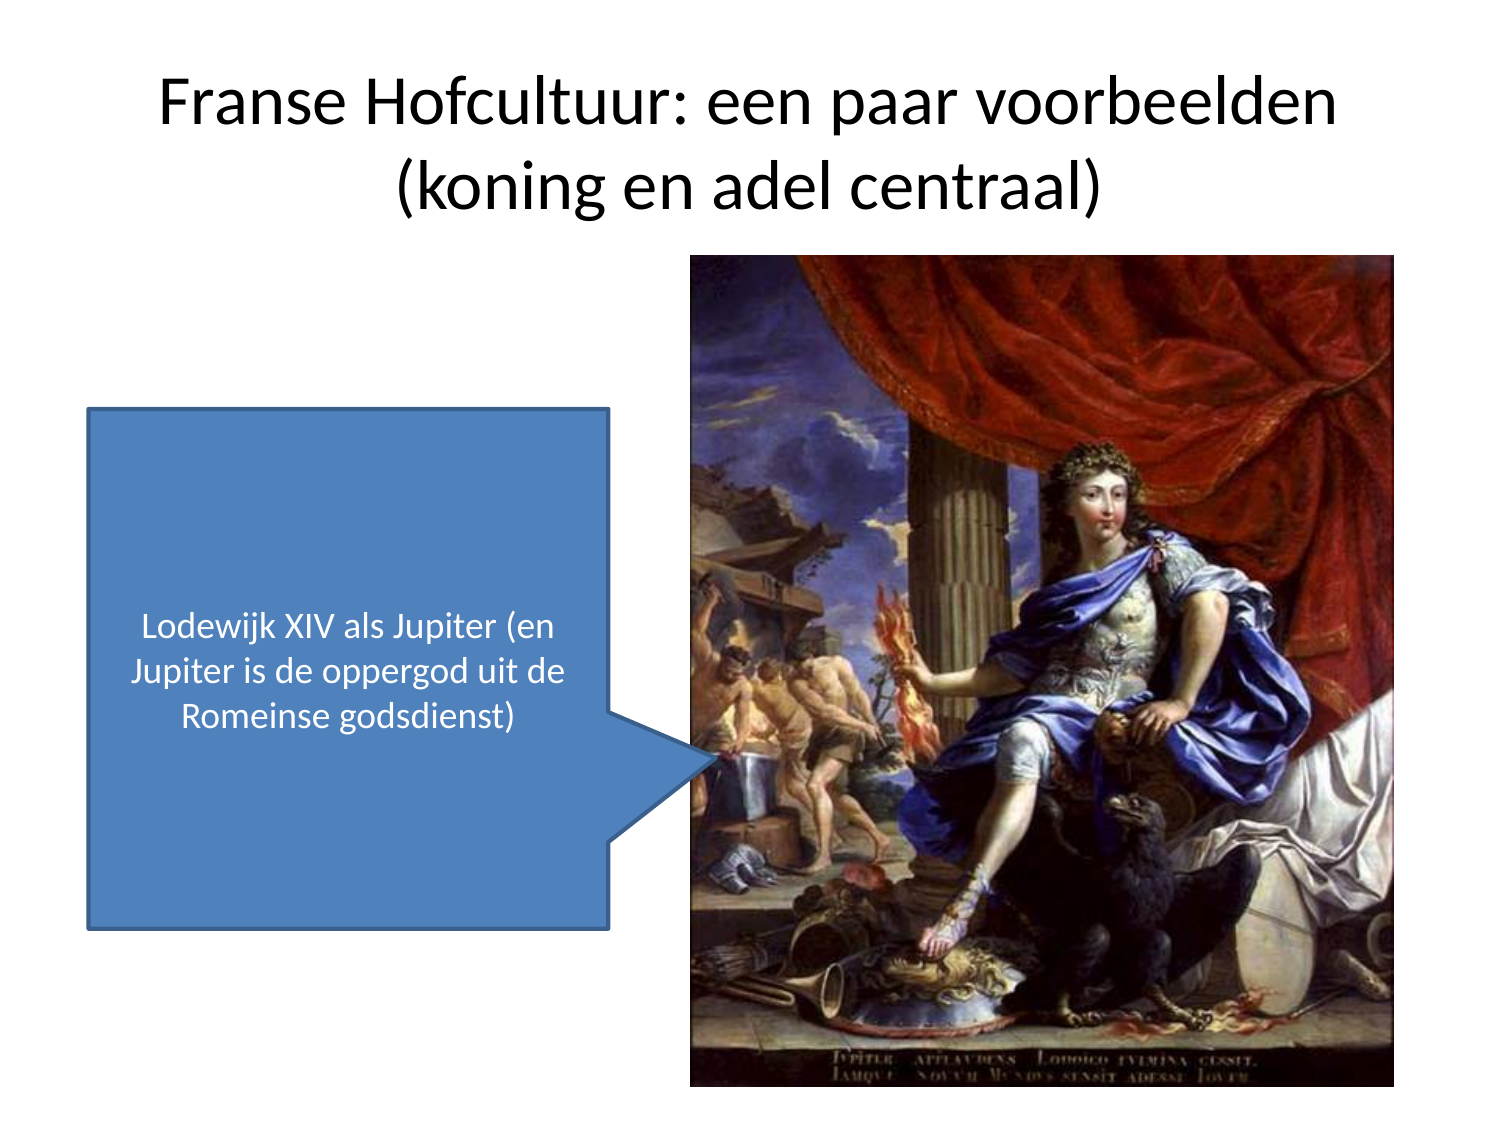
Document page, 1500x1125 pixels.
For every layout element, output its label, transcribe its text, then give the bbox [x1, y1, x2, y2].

title Franse Hofcultuur: een paar voorbeelden (koning en adel centraal) [75, 45, 1425, 233]
text_box Lodewijk XIV als Jupiter (en Jupiter is de oppergod uit de Romeinse godsdienst) [86, 406, 685, 931]
picture [690, 255, 1395, 1087]
